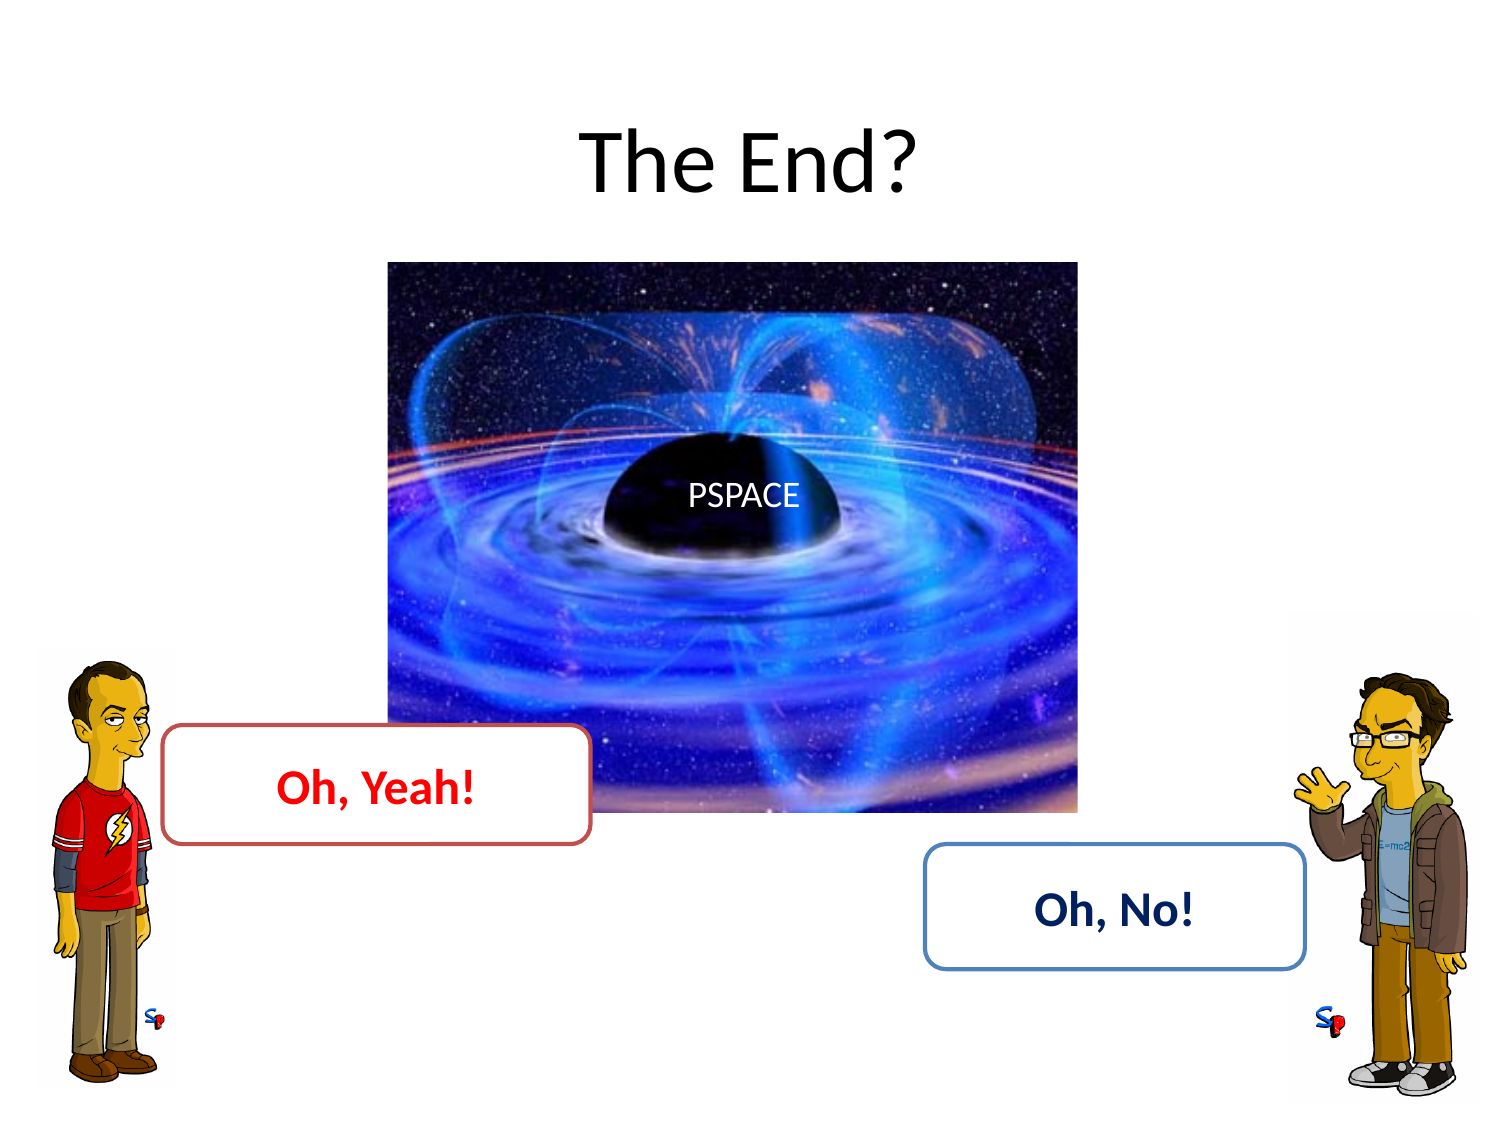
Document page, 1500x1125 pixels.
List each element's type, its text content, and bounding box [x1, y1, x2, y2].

picture [387, 262, 1078, 813]
picture [37, 649, 176, 1088]
text_box Oh, No! [922, 841, 1282, 972]
title The End? [112, 62, 1388, 250]
picture [1287, 610, 1479, 1103]
text_box Oh, Yeah! [179, 722, 593, 847]
